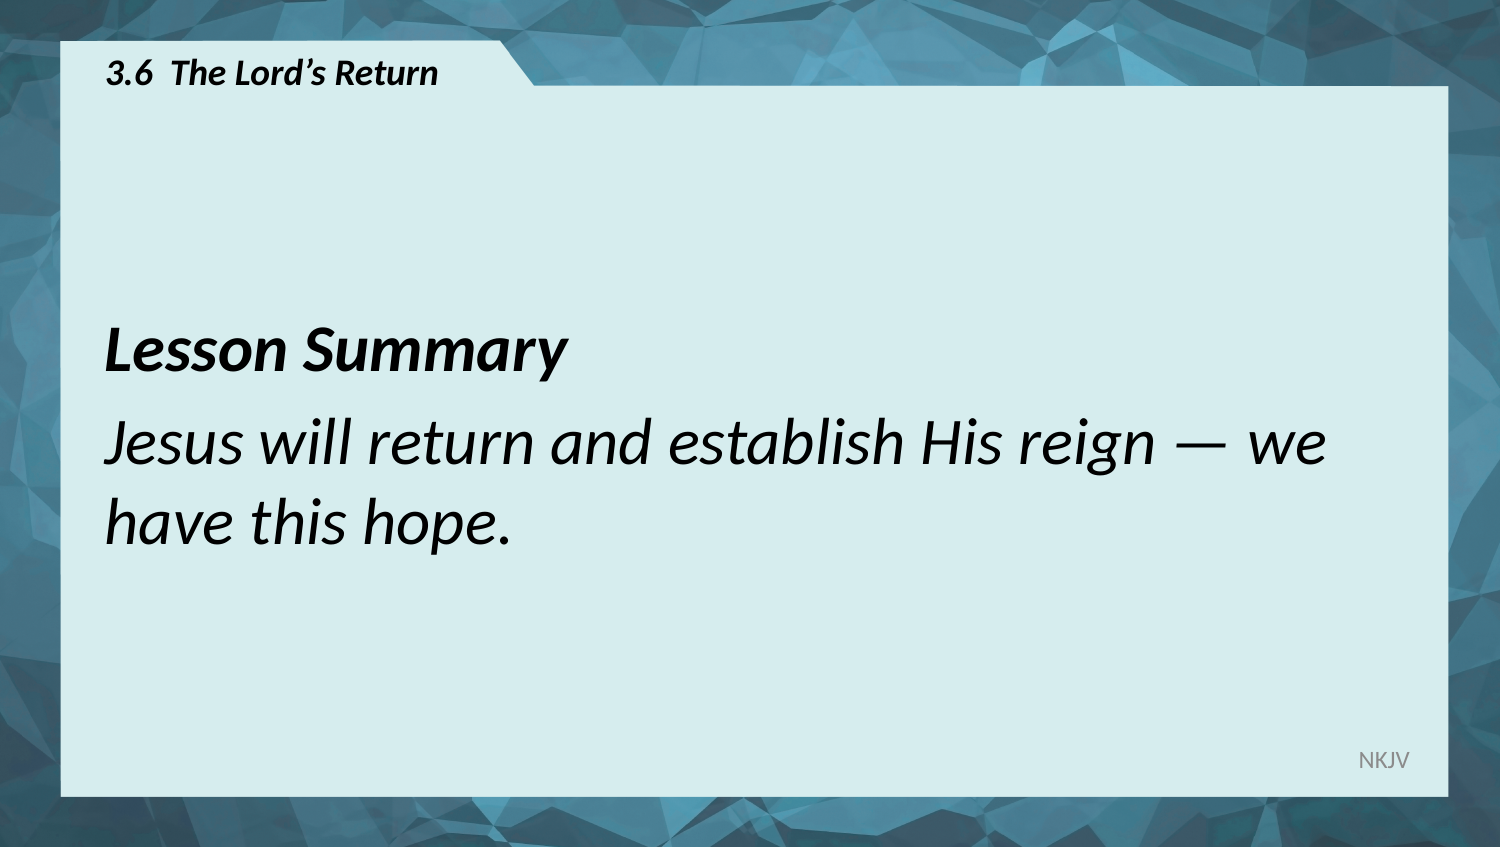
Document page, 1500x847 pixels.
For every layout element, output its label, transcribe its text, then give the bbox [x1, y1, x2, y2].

picture [0, 0, 1500, 847]
footer NKJV [950, 736, 1425, 782]
list Lesson Summary Jesus will return and establish His reign — we have this hope. [89, 141, 1403, 722]
title 3.6 The Lord’s Return [89, 33, 1420, 108]
